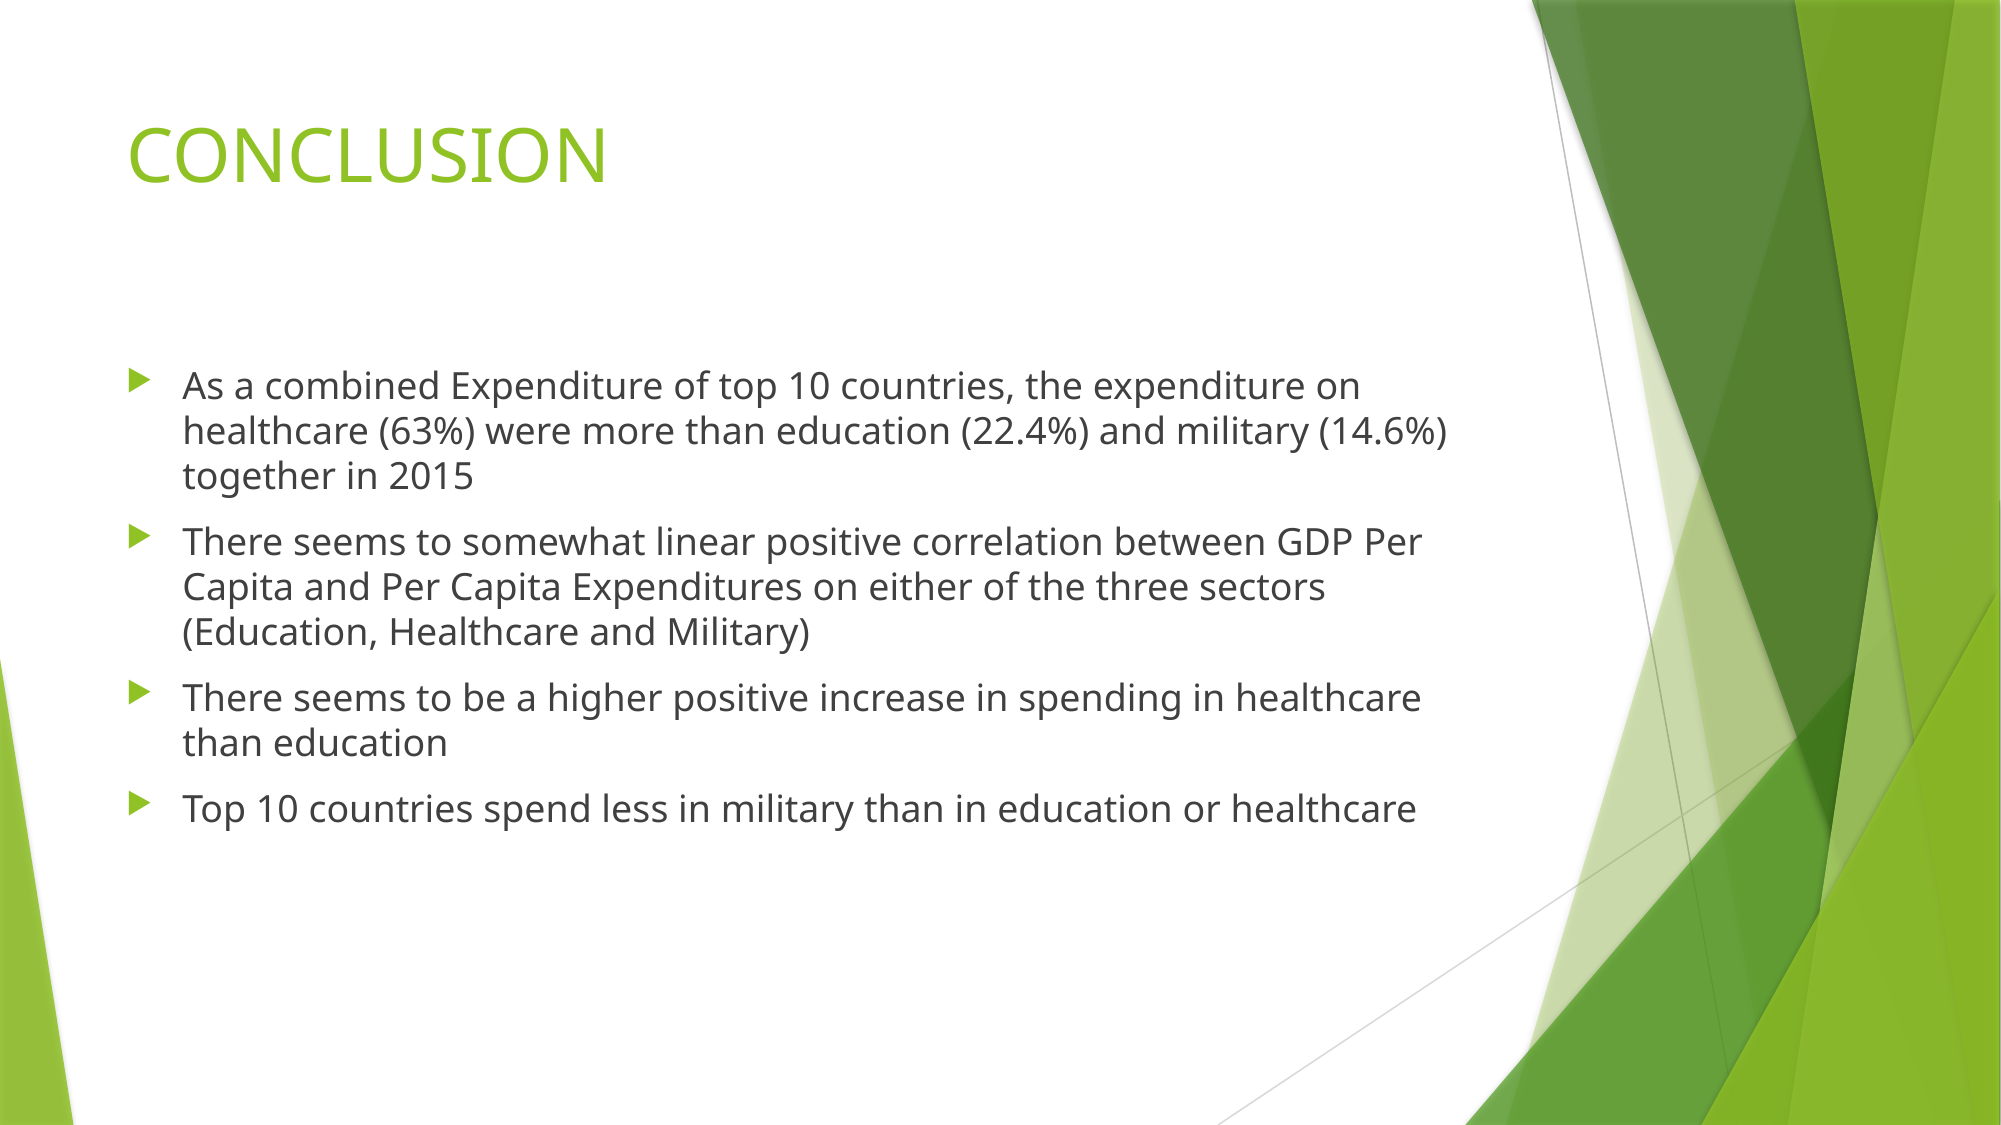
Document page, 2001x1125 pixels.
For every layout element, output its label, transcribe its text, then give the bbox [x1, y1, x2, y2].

list As a combined Expenditure of top 10 countries, the expenditure on healthcare (63%) were more than education (22.4%) and military (14.6%) together in 2015 There seems to somewhat linear positive correlation between GDP Per Capita and Per Capita Expenditures on either of the three sectors (Education, Healthcare and Military) There seems to be a higher positive increase in spending in healthcare than education Top 10 countries spend less in military than in education or healthcare [111, 354, 1522, 992]
title CONCLUSION [111, 99, 1522, 317]
